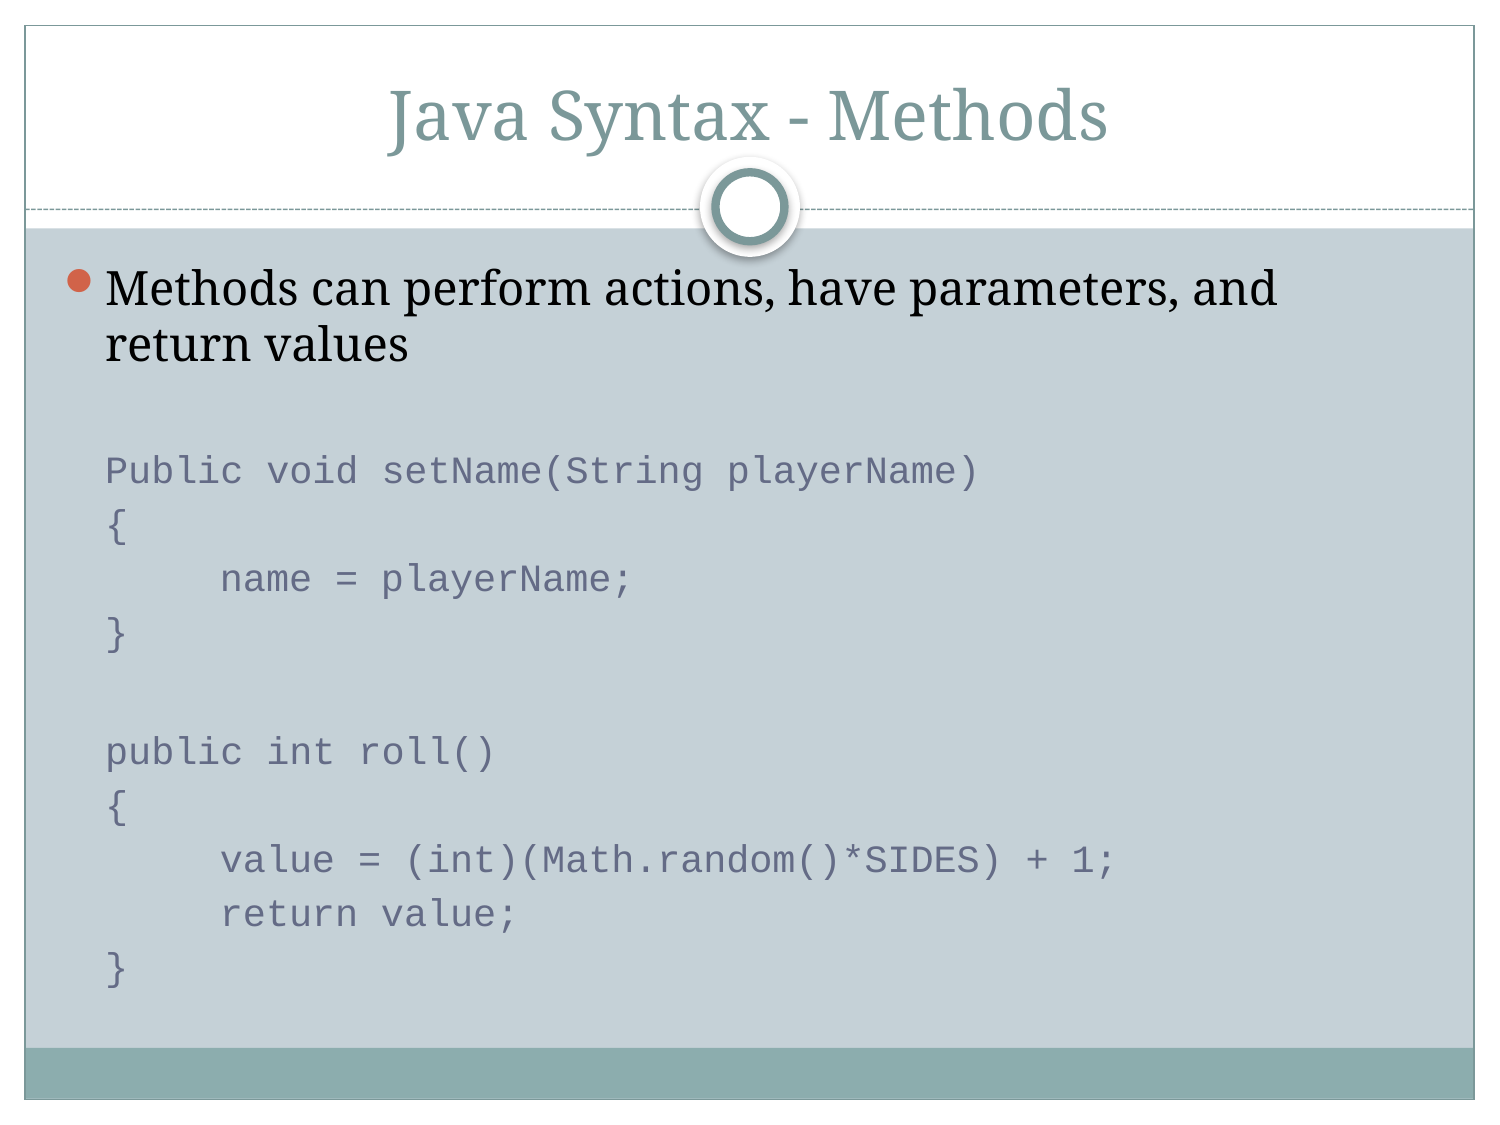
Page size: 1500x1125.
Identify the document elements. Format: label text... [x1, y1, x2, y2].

list Methods can perform actions, have parameters, and return values Public void setName(String playerName) { name = playerName; } public int roll() { value = (int)(Math.random()*SIDES) + 1; return value; } [49, 250, 1445, 1001]
title Java Syntax - Methods [49, 37, 1450, 162]
